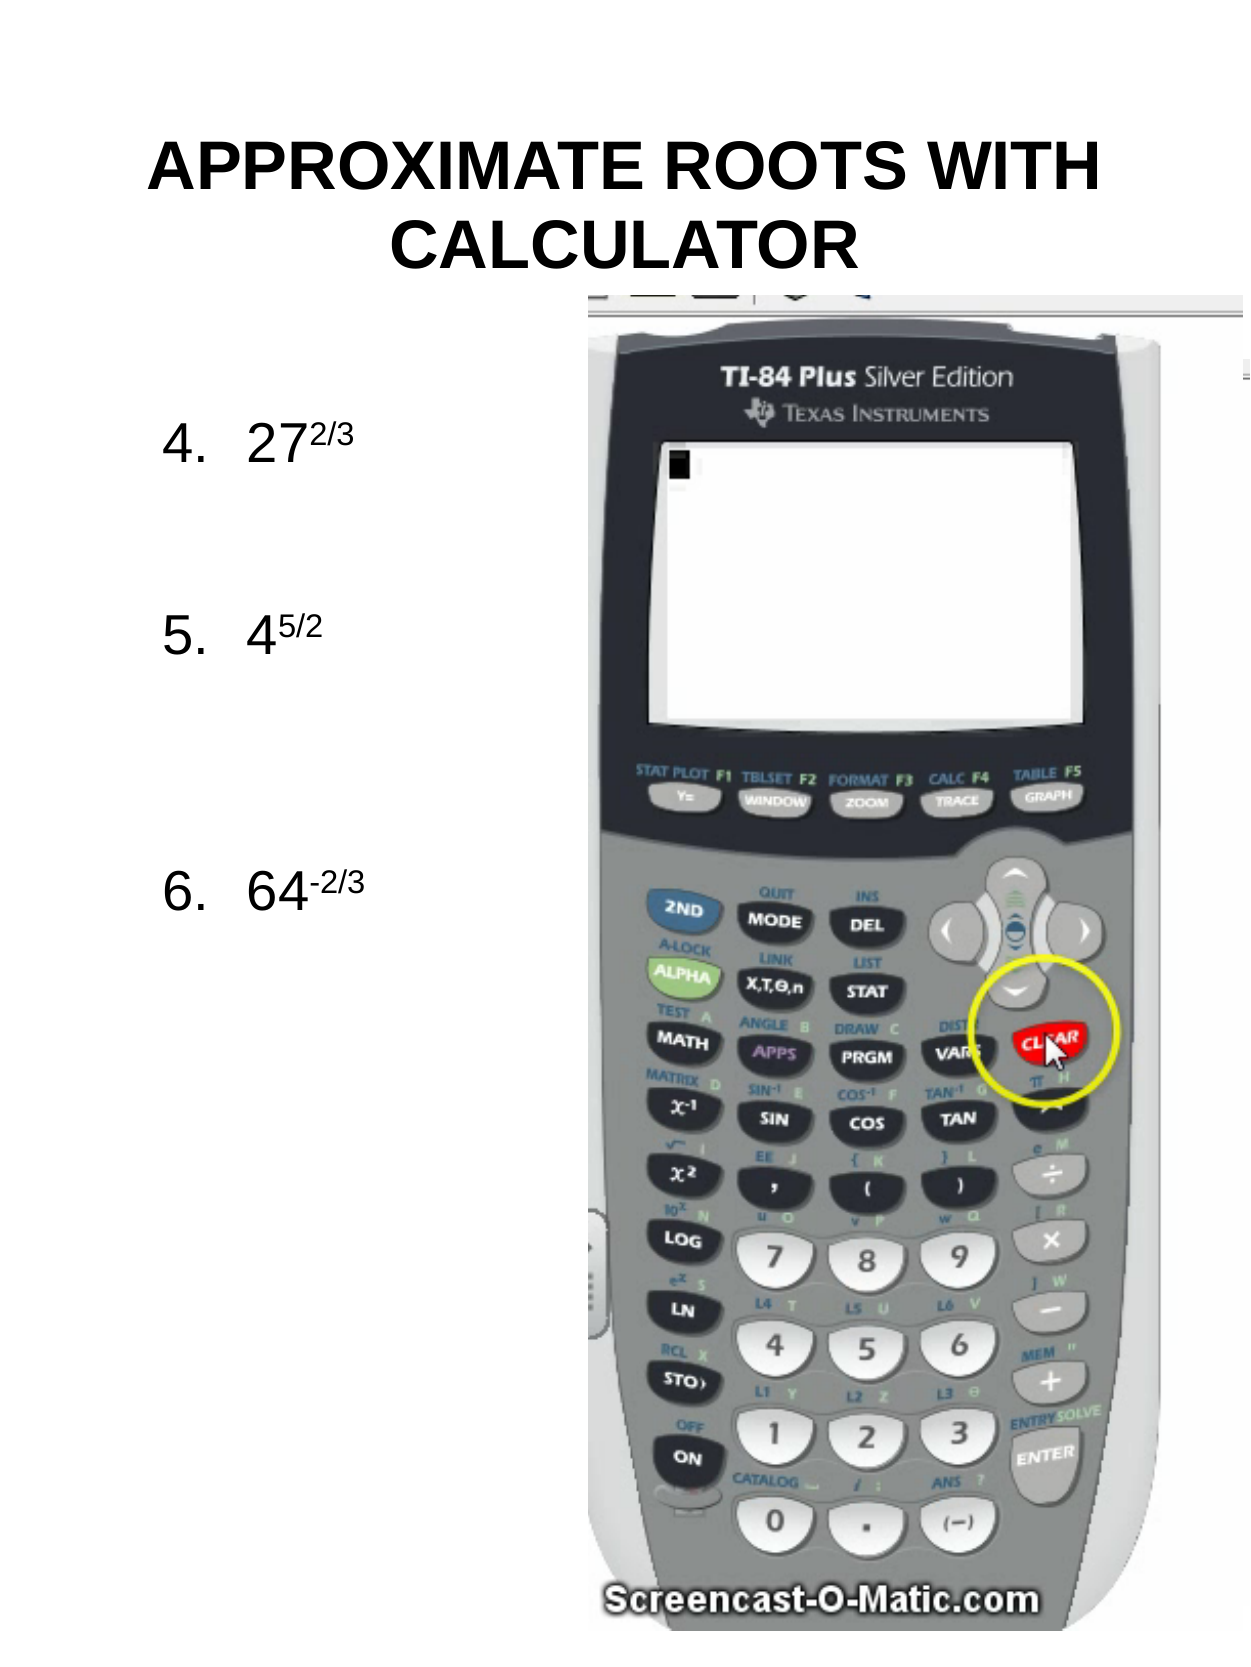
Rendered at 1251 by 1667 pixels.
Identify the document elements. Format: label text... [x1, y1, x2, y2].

text_box 272/3 45/2 64-2/3 [162, 411, 582, 924]
title APPROXIMATE ROOTS WITH CALCULATOR [72, 75, 1178, 337]
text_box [587, 294, 1244, 1632]
